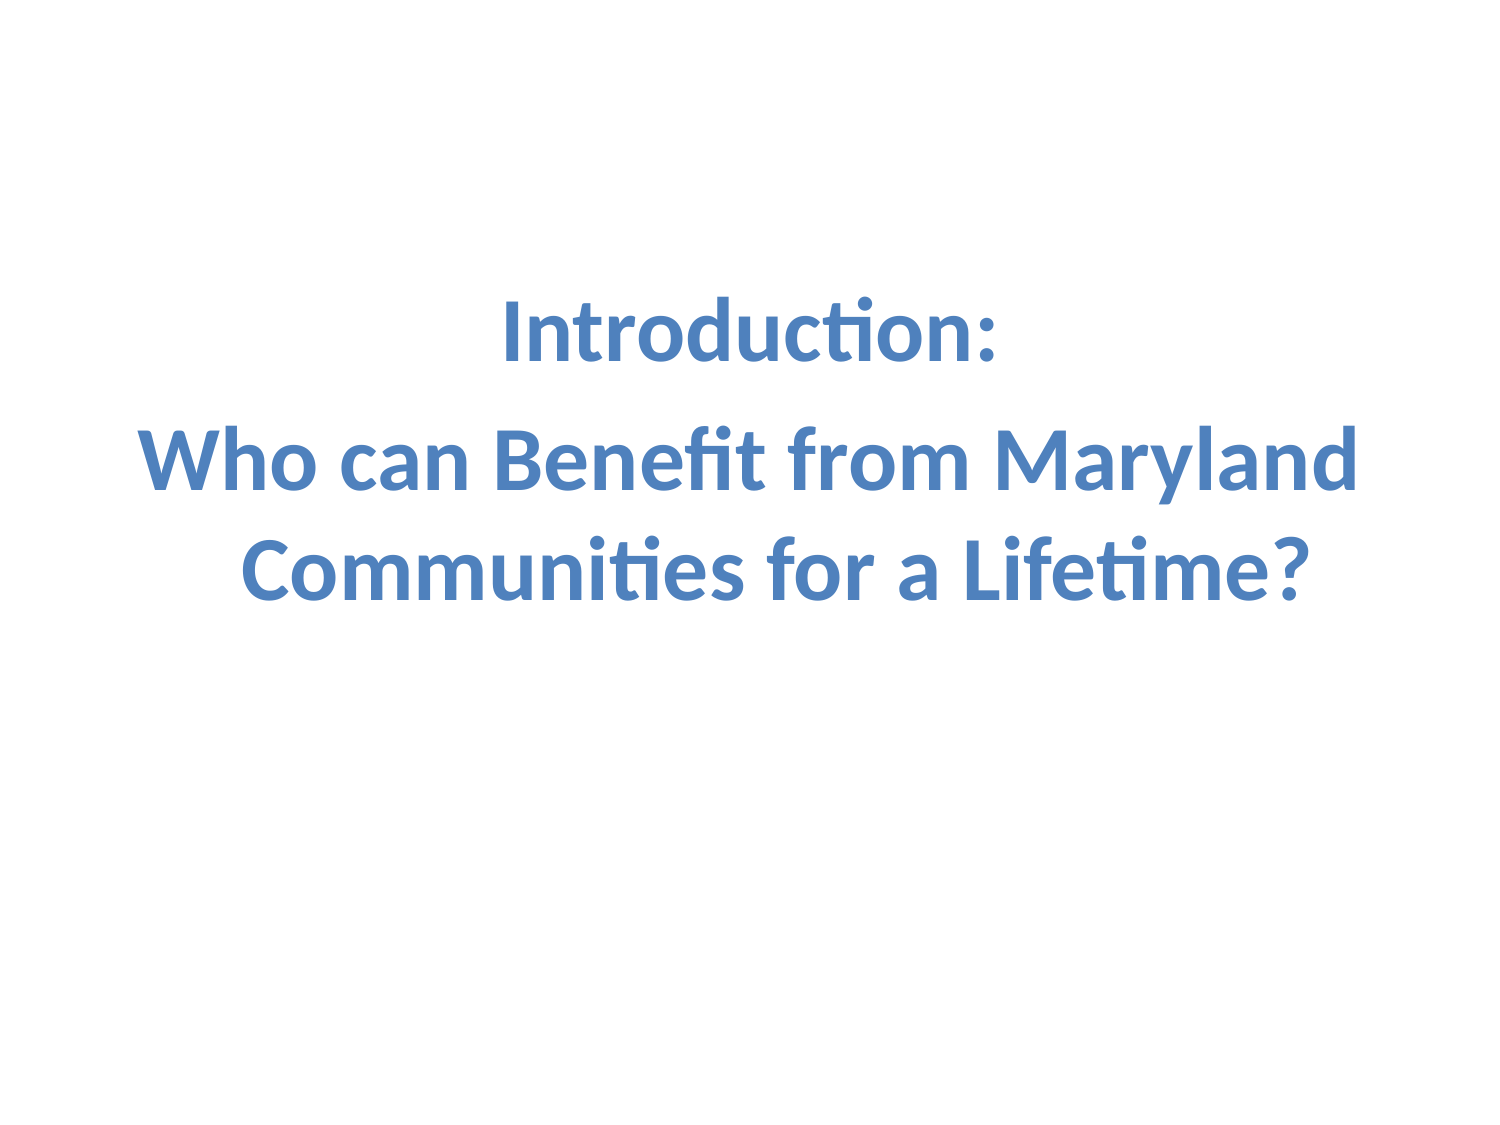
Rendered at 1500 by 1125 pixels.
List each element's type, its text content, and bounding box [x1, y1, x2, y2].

list Introduction: Who can Benefit from Maryland Communities for a Lifetime? [75, 262, 1425, 1005]
